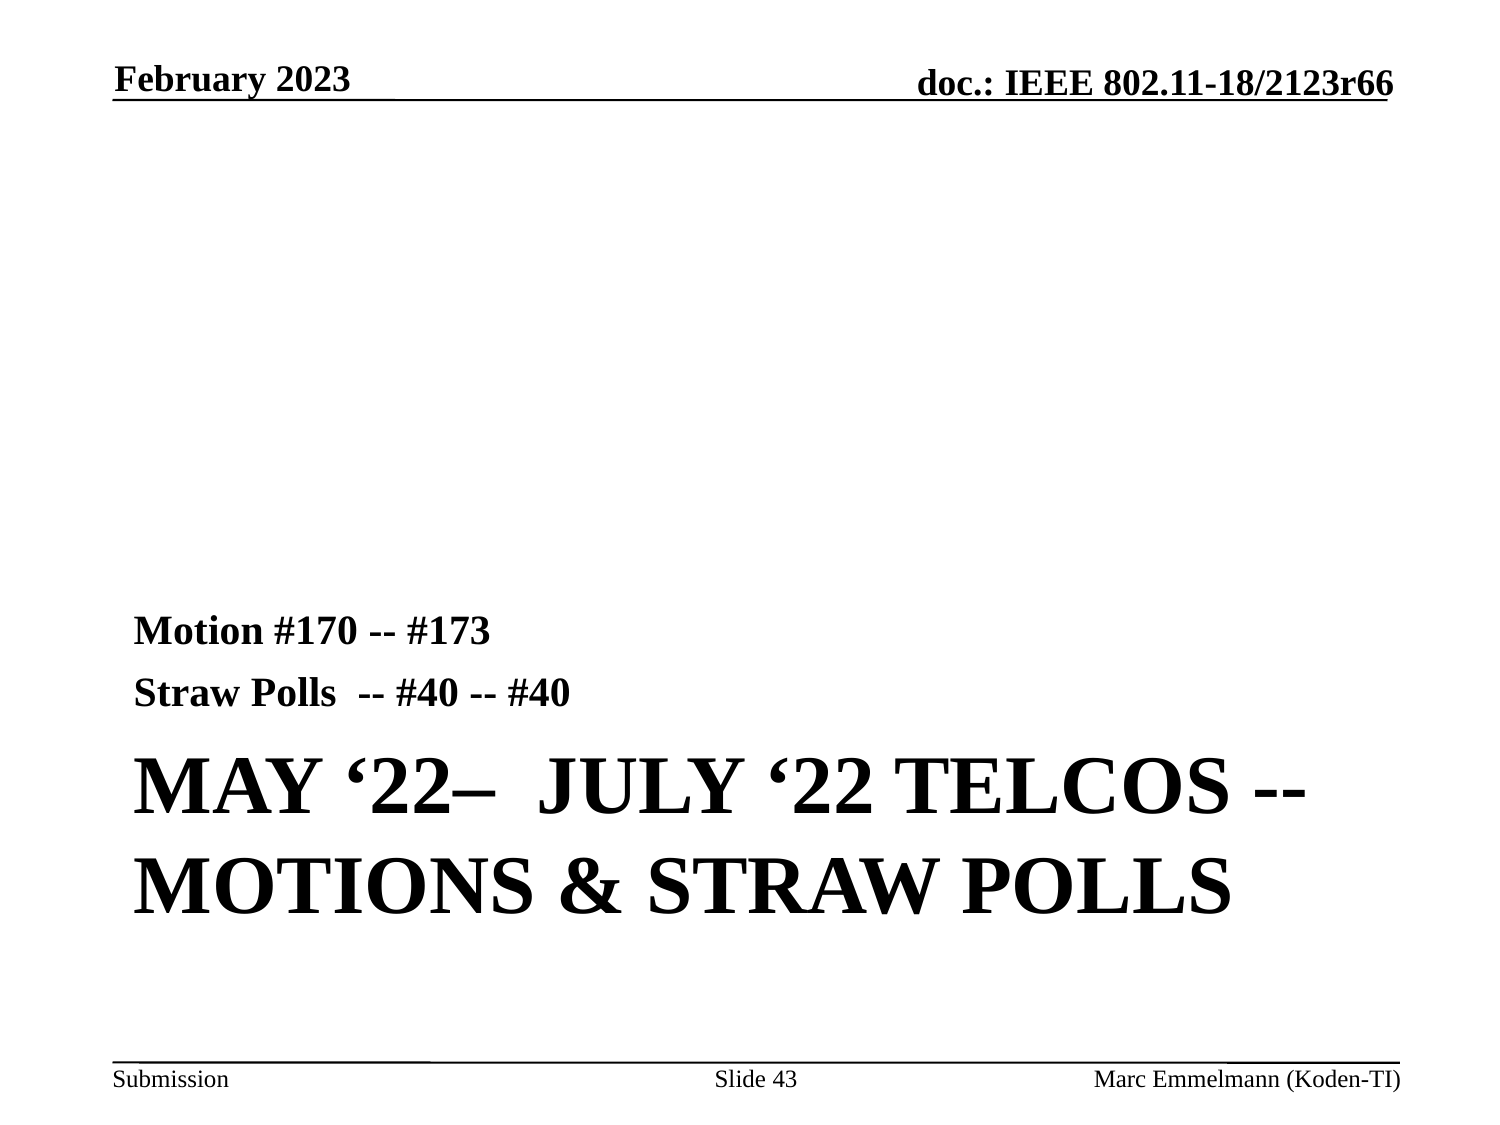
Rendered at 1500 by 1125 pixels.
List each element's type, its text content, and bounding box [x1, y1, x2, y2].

list Motion #170 -- #173 Straw Polls -- #40 -- #40 [118, 476, 1394, 724]
title May ‘22– July ‘22 Telcos -- Motions & Straw Polls [118, 724, 1394, 947]
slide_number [114, 54, 423, 100]
footer Marc Emmelmann (Koden-TI) [878, 1061, 1402, 1093]
slide_number Slide 43 [712, 1061, 800, 1123]
